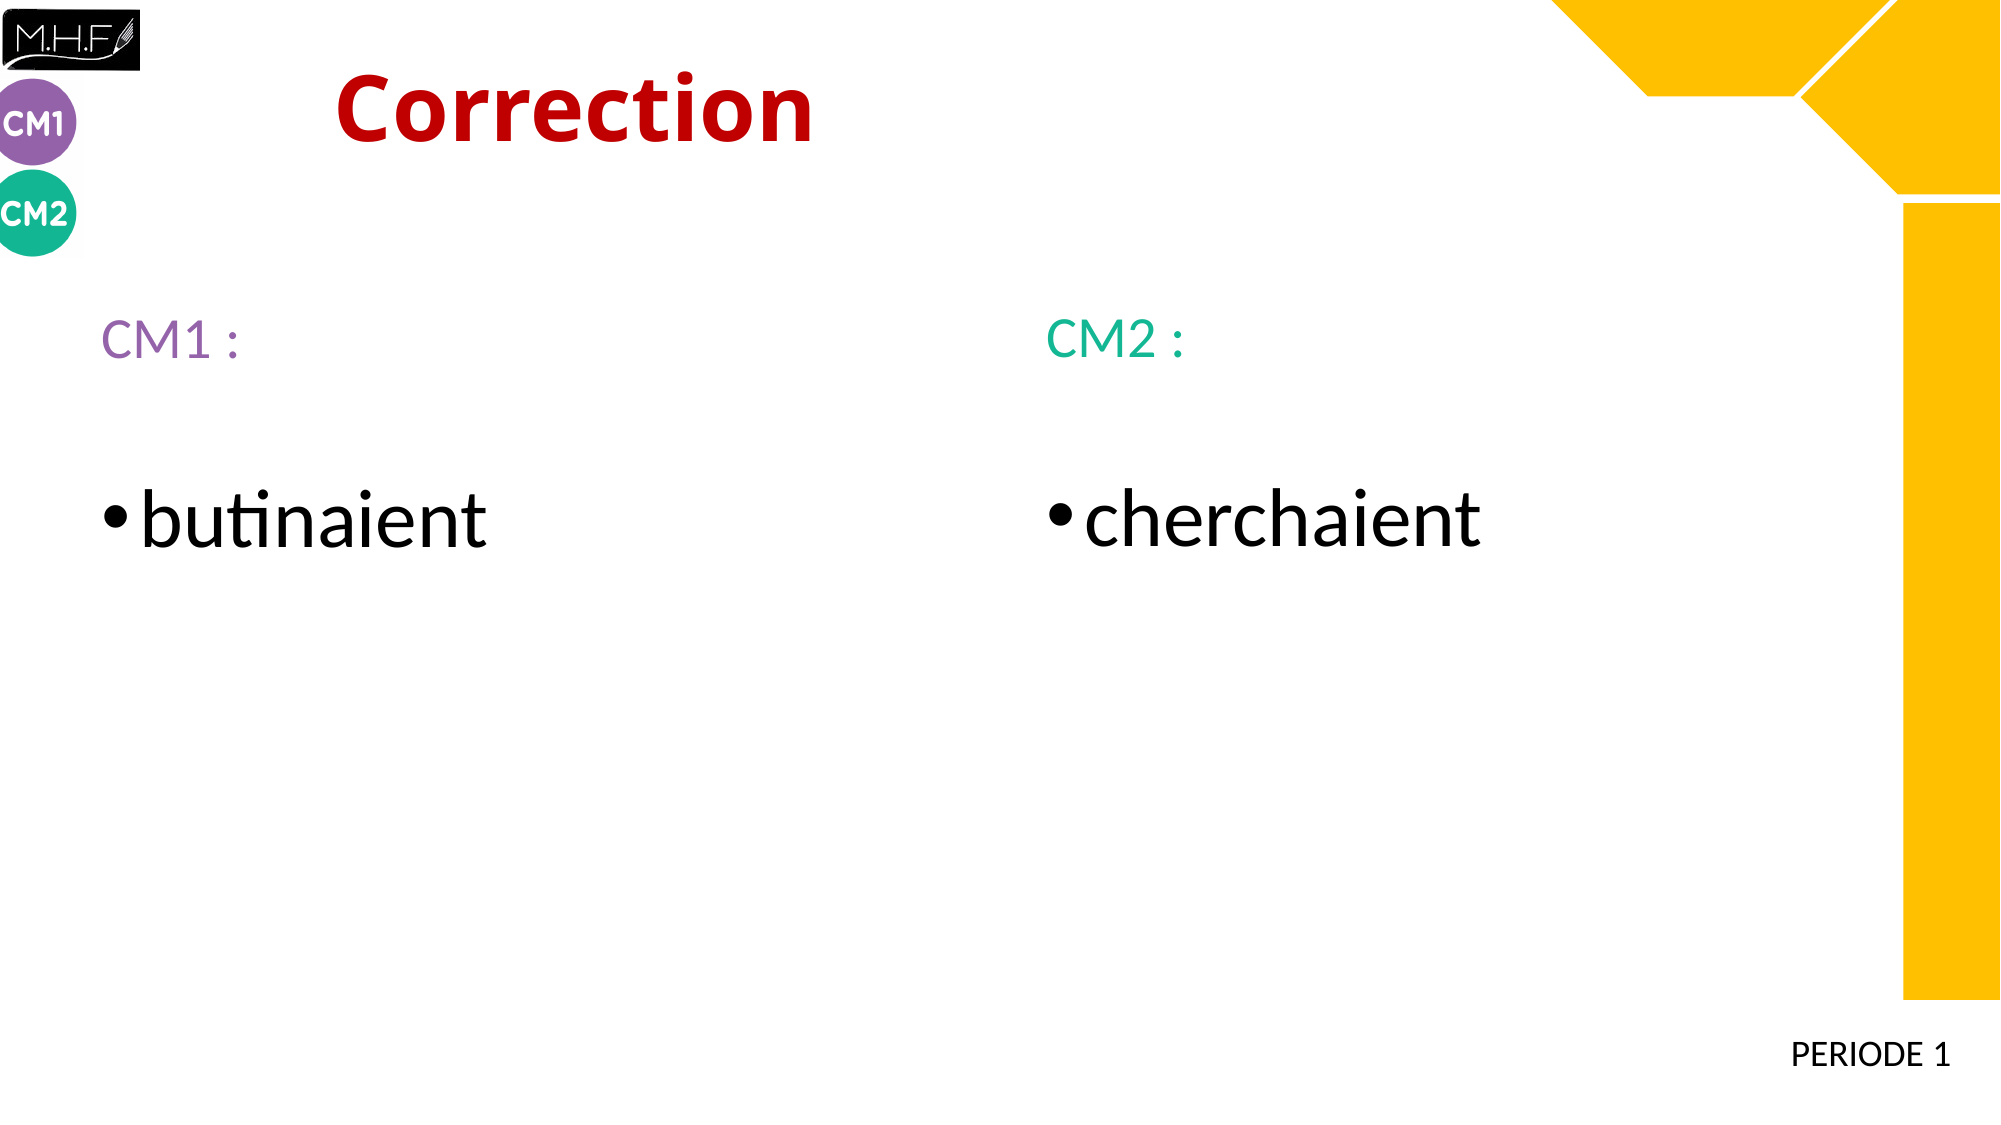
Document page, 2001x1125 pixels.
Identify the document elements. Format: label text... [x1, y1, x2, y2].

text_box CM2 : cherchaient [1031, 299, 1853, 1014]
text_box [1549, 0, 1892, 98]
picture [0, 7, 140, 259]
text_box PERIODE 1 [1362, 1021, 1967, 1125]
list CM1 : butinaient [86, 300, 897, 1015]
text_box [1799, 0, 2000, 196]
title Correction [318, 3, 1865, 221]
text_box [1902, 202, 2000, 1001]
